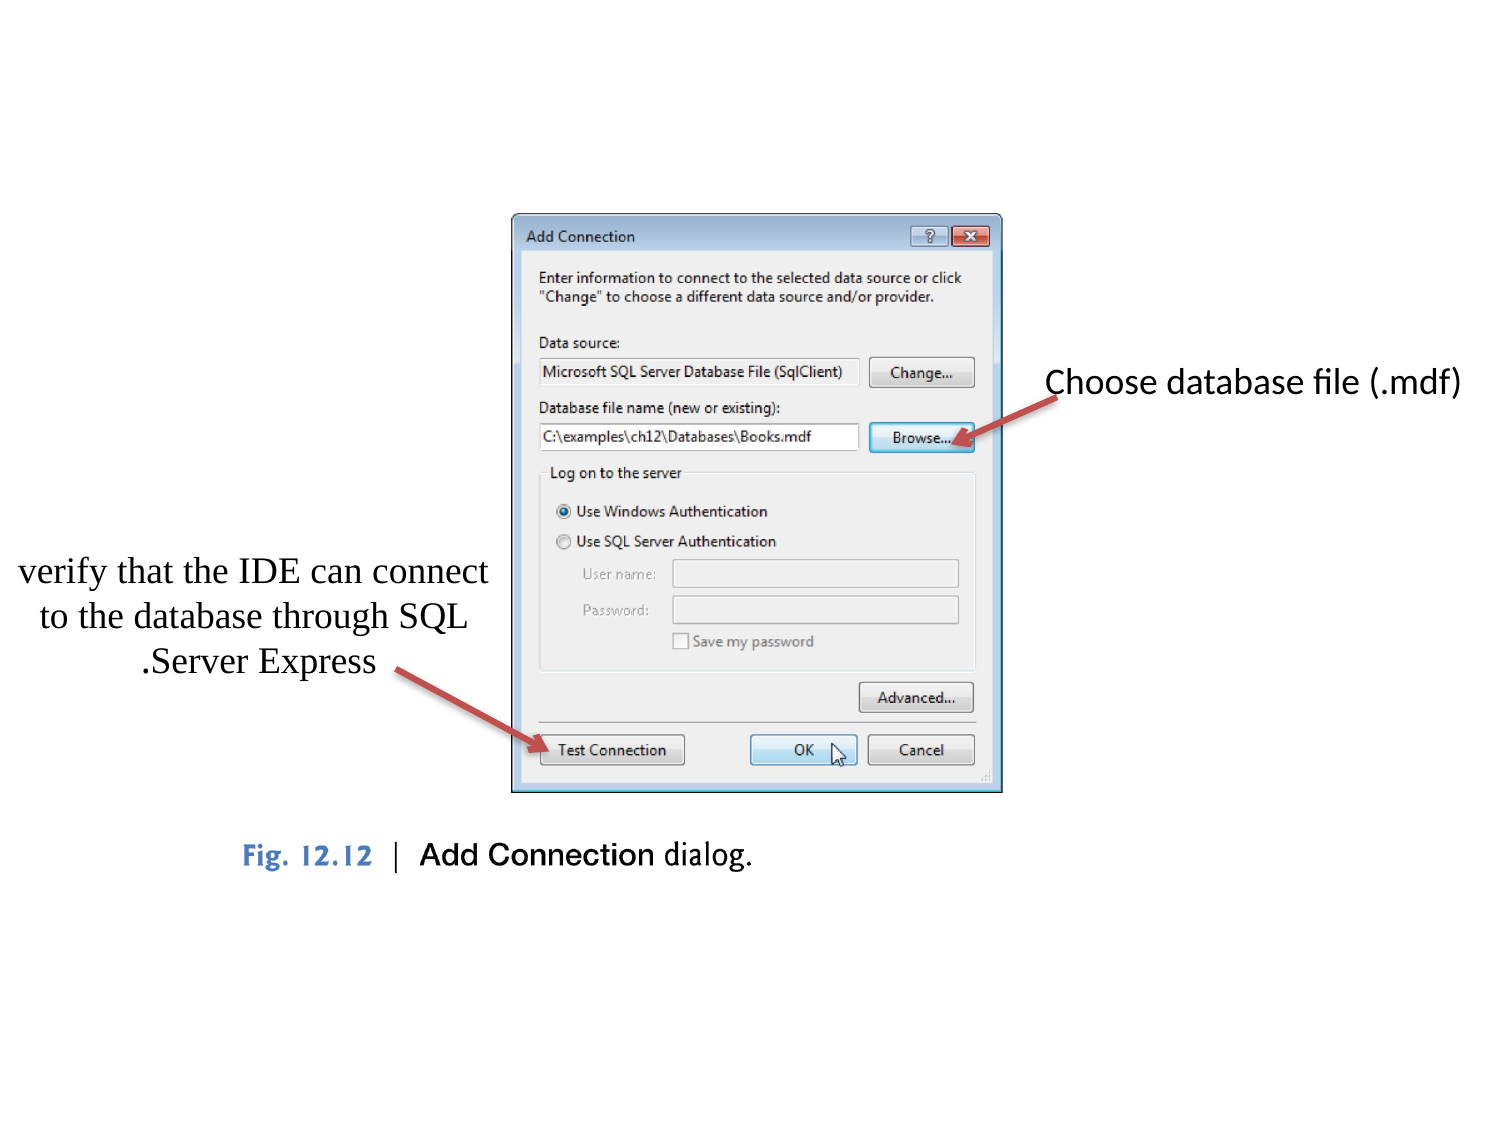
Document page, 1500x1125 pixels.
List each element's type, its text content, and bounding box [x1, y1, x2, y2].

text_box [395, 668, 550, 752]
picture [135, 106, 1500, 1018]
text_box verify that the IDE can connect to the database through SQL Server Express. [0, 538, 130, 689]
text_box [950, 396, 1058, 445]
